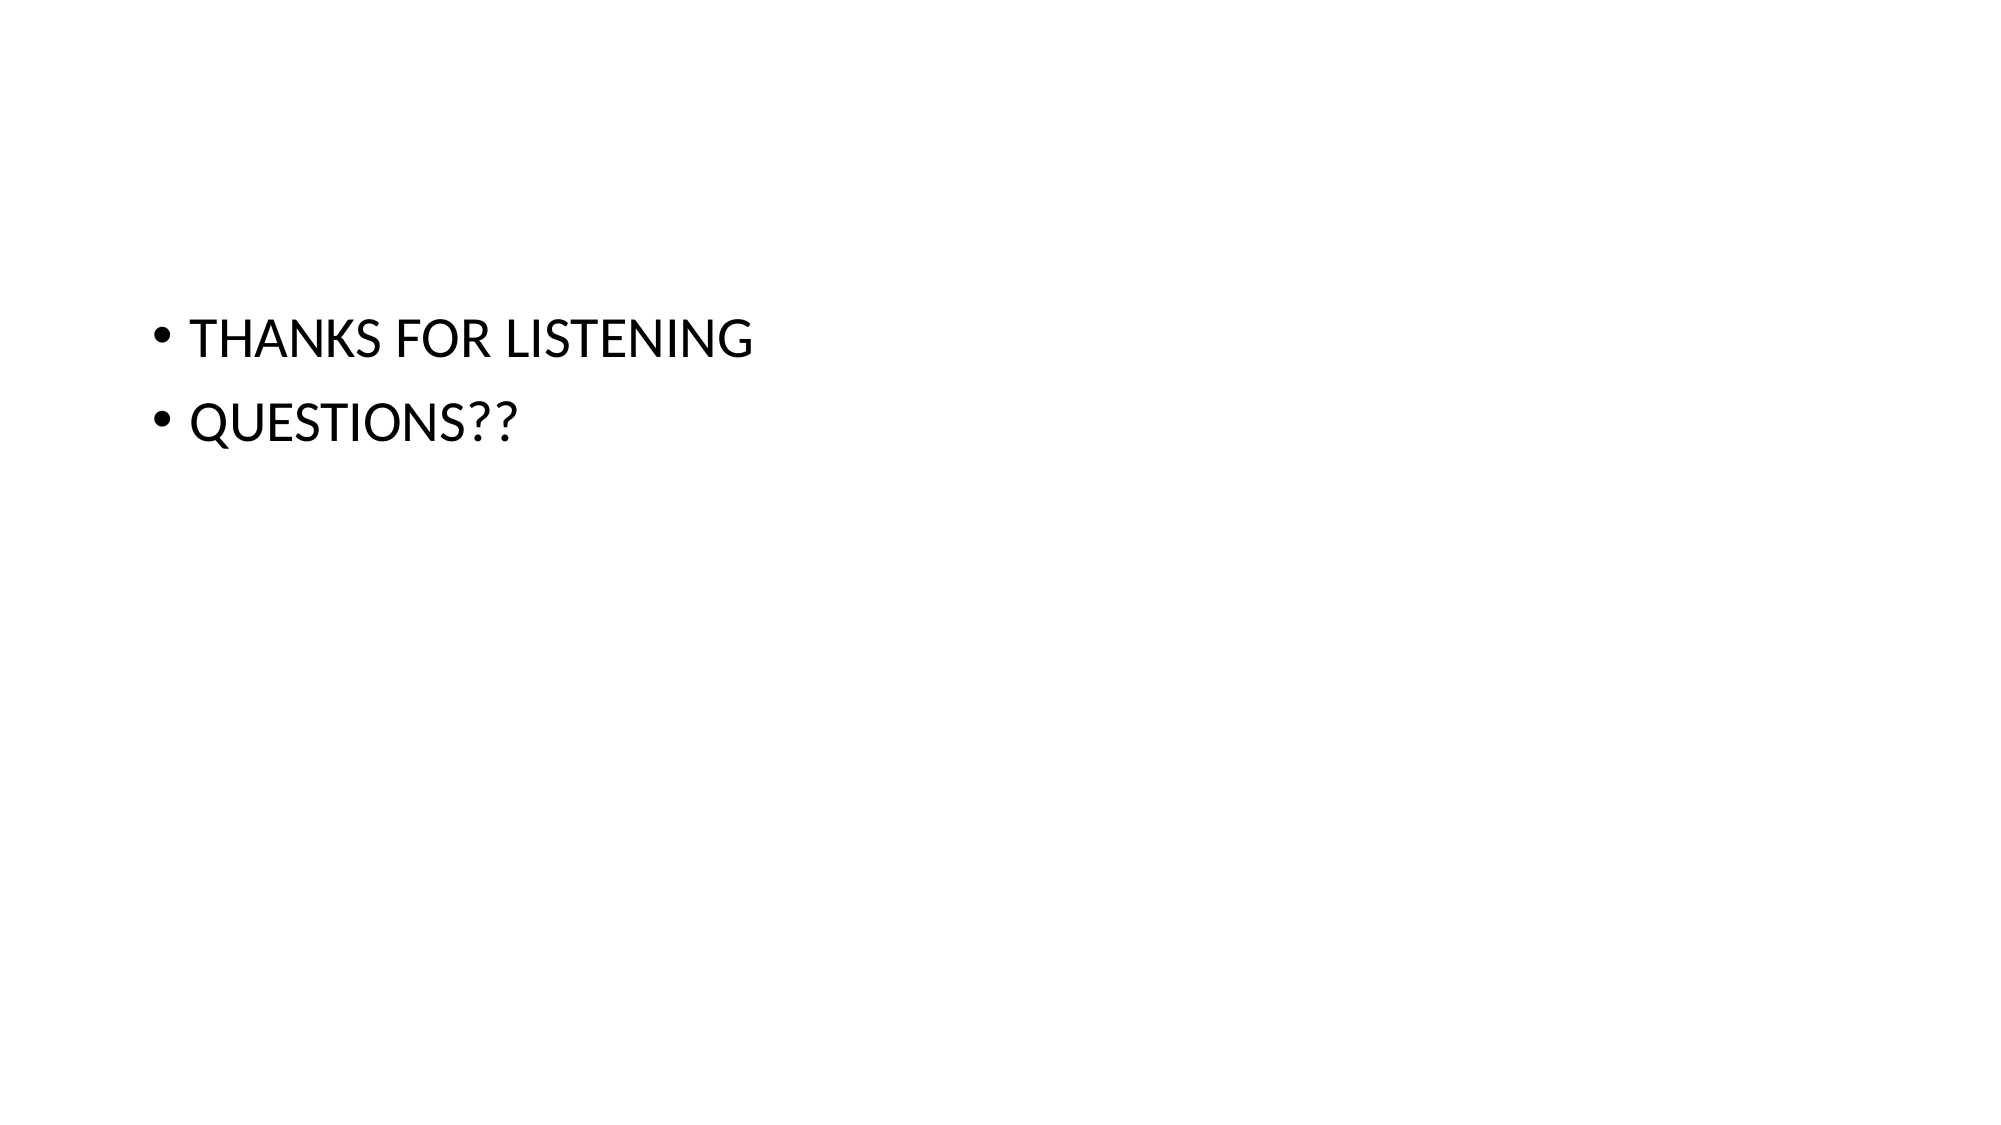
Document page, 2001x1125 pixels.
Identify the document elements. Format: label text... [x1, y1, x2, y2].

list THANKS FOR LISTENING QUESTIONS?? [137, 299, 1863, 1014]
